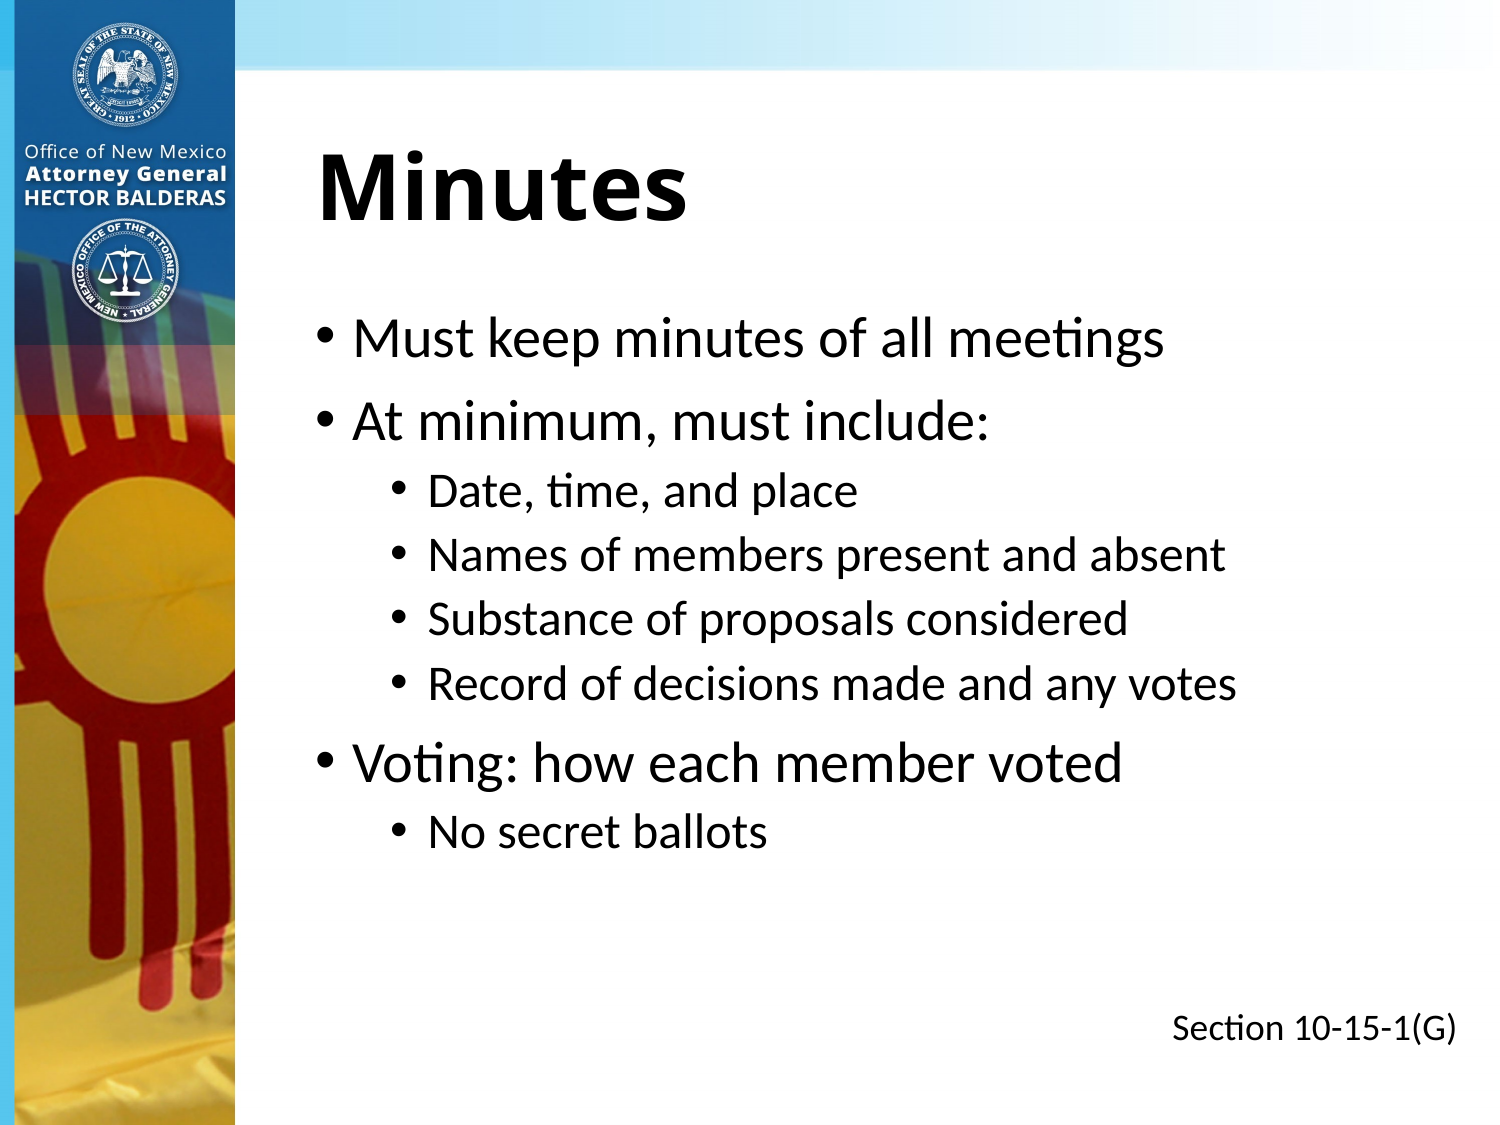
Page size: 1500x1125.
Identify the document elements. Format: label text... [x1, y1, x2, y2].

text_box Section 10-15-1(G) [1157, 995, 1475, 1055]
title Minutes [300, 82, 1397, 299]
picture [0, 0, 1500, 1125]
list Must keep minutes of all meetings At minimum, must include: Date, time, and place Names of members present and absent Substance of proposals considered Record of decisions made and any votes Voting: how each member voted No secret ballots [300, 299, 1397, 1014]
